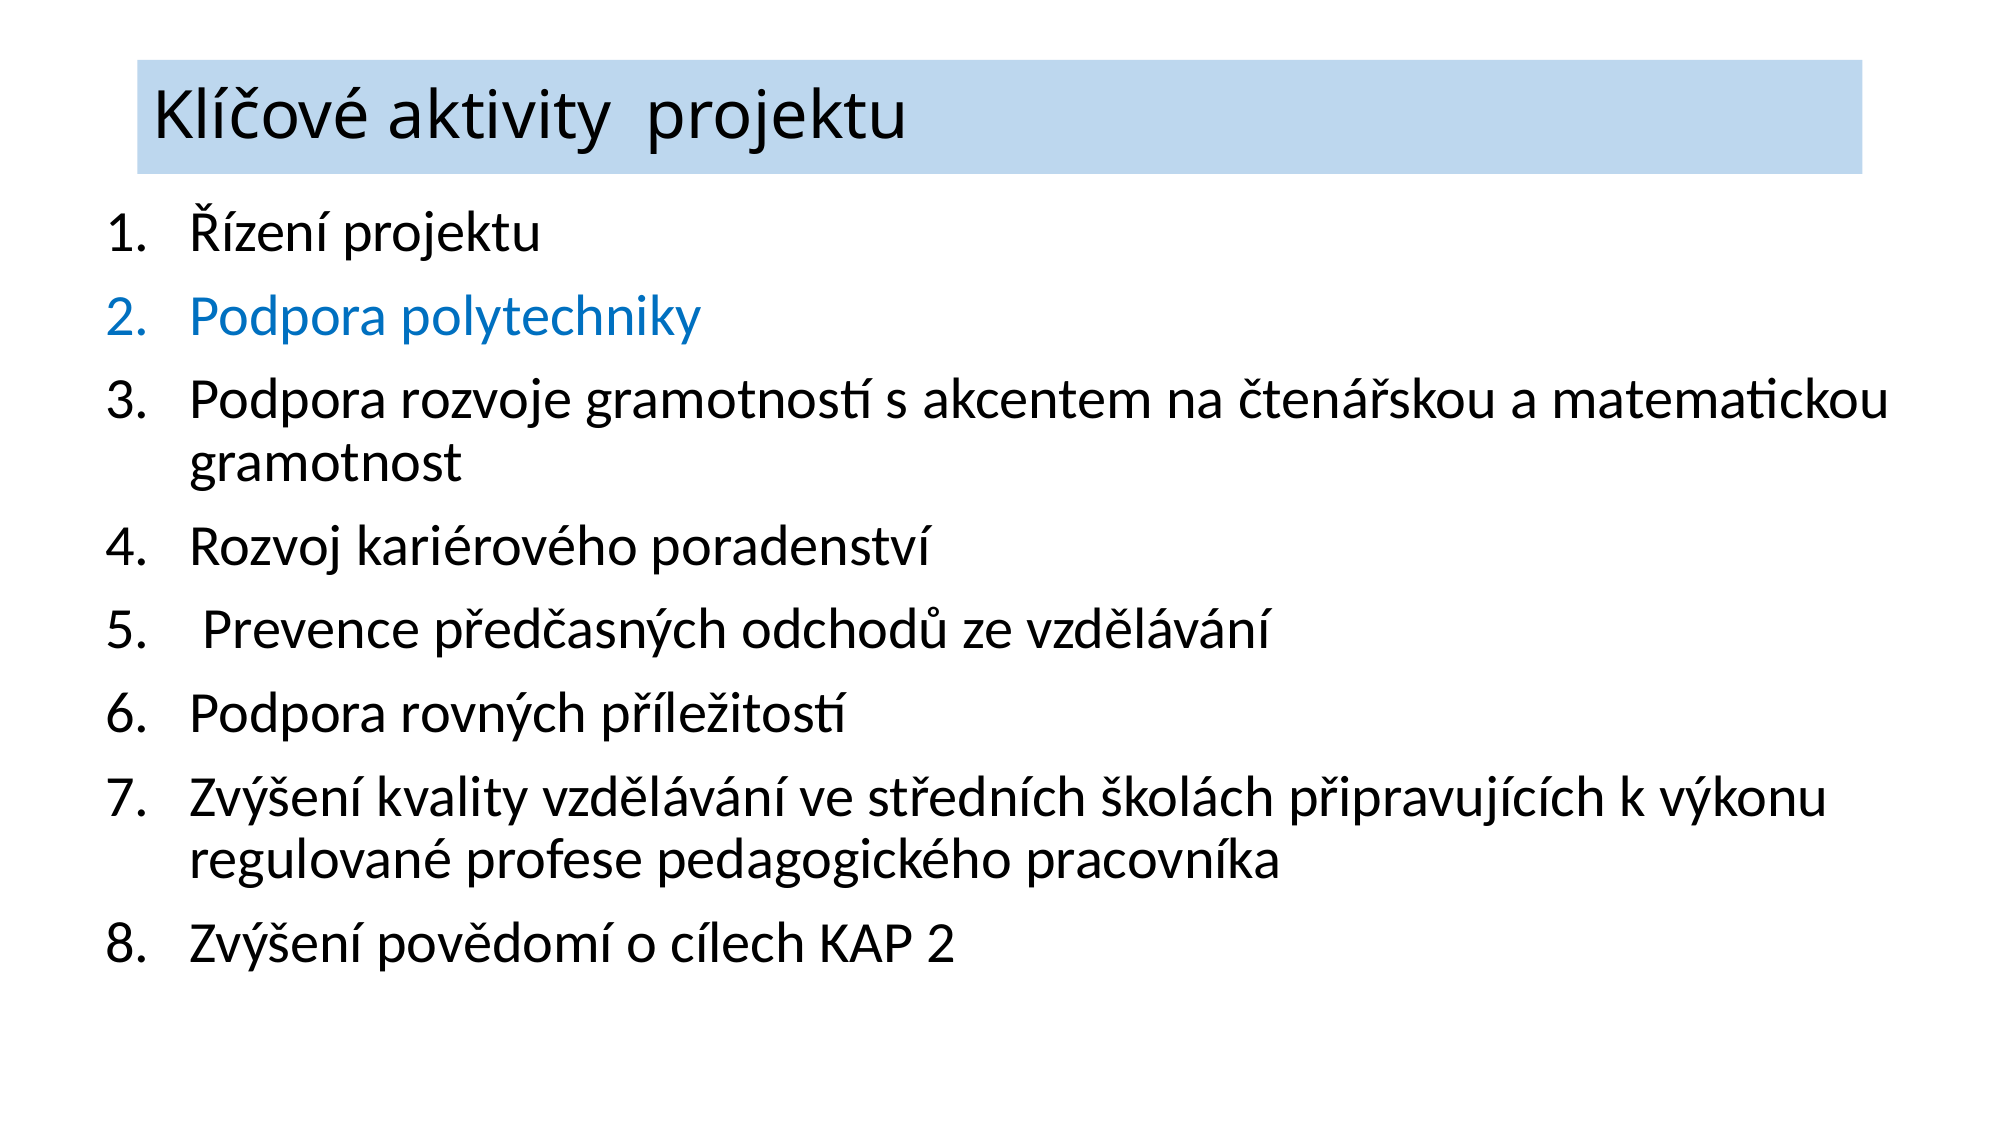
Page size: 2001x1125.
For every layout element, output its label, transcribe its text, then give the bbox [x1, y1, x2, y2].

list Řízení projektu Podpora polytechniky Podpora rozvoje gramotností s akcentem na čtenářskou a matematickou gramotnost Rozvoj kariérového poradenství Prevence předčasných odchodů ze vzdělávání Podpora rovných příležitostí Zvýšení kvality vzdělávání ve středních školách připravujících k výkonu regulované profese pedagogického pracovníka Zvýšení povědomí o cílech KAP 2 [90, 193, 1911, 1014]
title Klíčové aktivity projektu [137, 59, 1863, 174]
